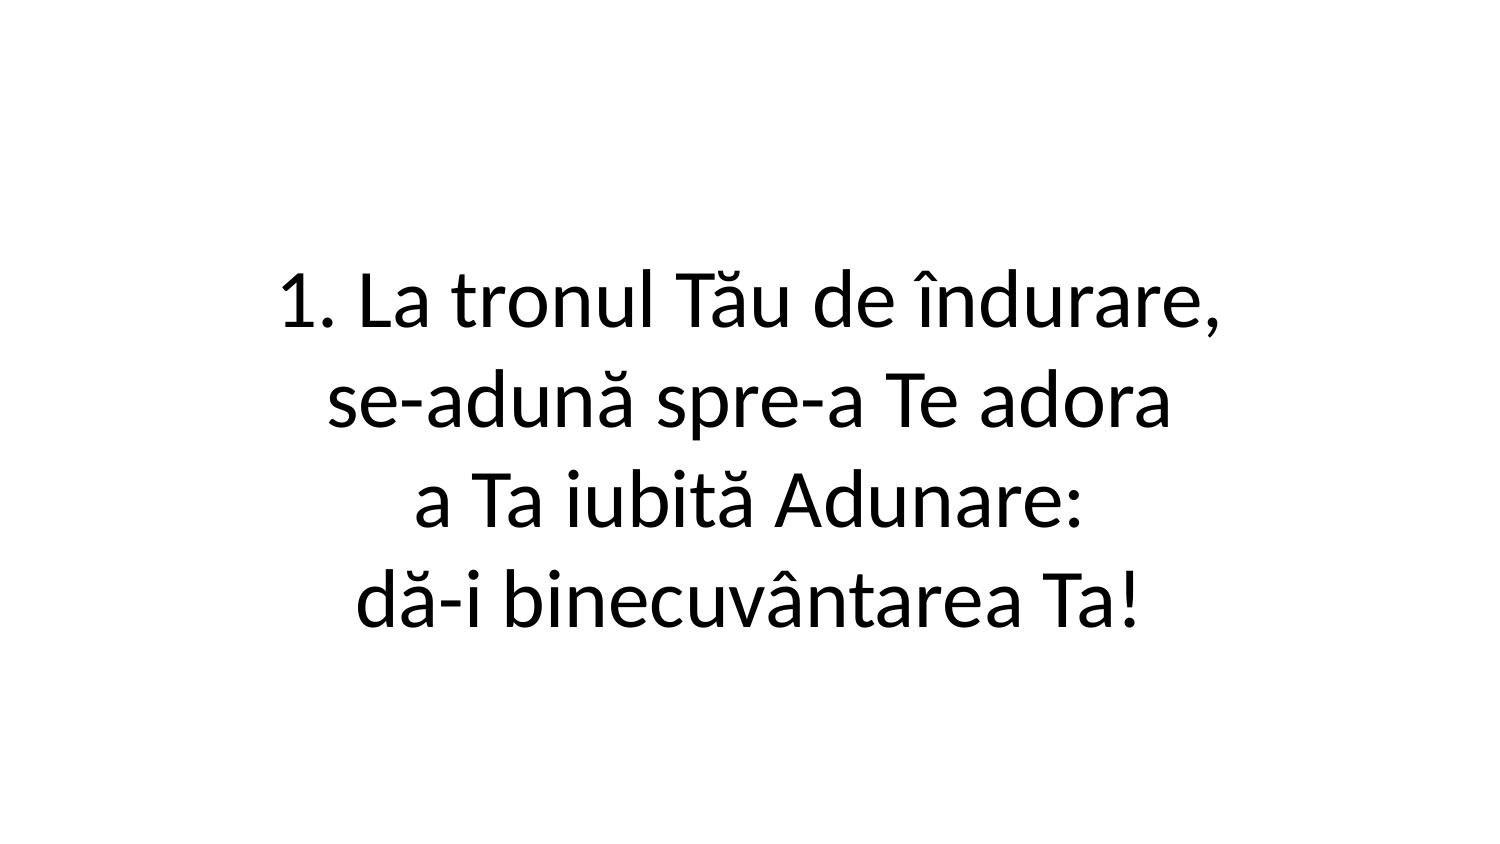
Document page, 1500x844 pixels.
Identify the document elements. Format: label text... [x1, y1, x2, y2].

text_box 1. La tronul Tău de îndurare, se-adună spre-a Te adora a Ta iubită Adunare: dă-i binecuvântarea Ta! [260, 192, 1240, 652]
